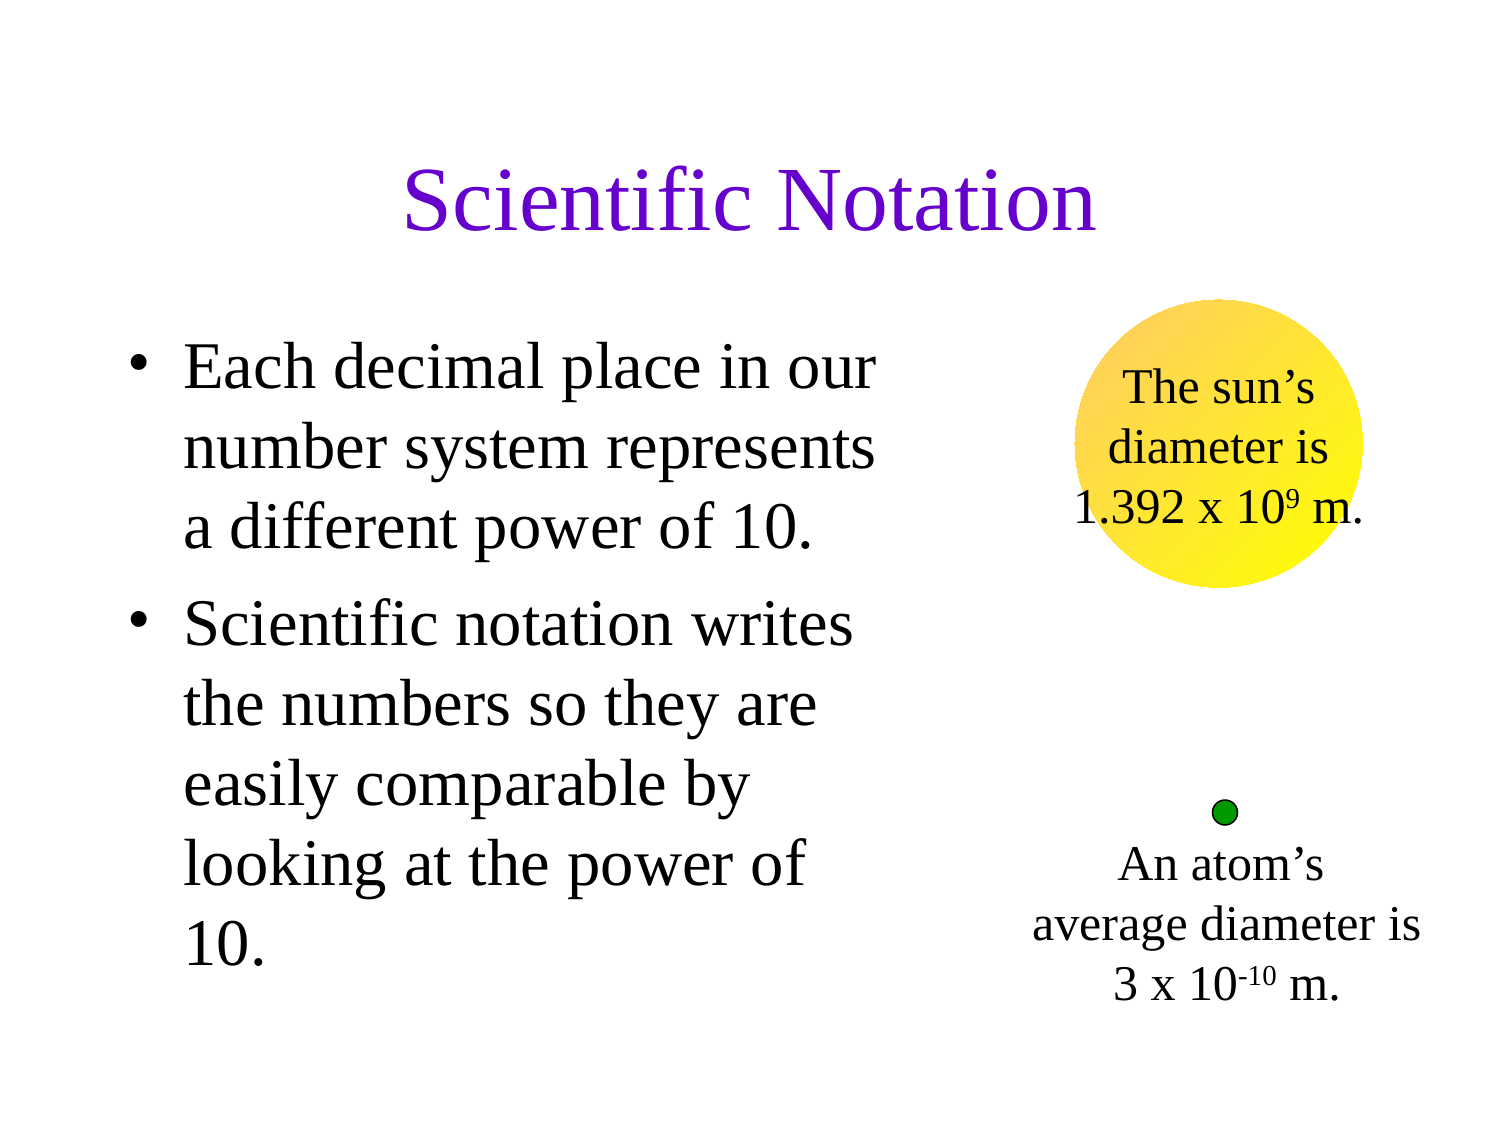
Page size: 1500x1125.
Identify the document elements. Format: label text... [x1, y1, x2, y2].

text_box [1017, 799, 1437, 1019]
text_box The sun’s diameter is 1.392 x 109 m. [1074, 299, 1363, 588]
text_box Each decimal place in our number system represents a different power of 10. Scientific notation writes the numbers so they are easily comparable by looking at the power of 10. [112, 313, 913, 1002]
text_box Scientific Notation [112, 99, 1388, 288]
